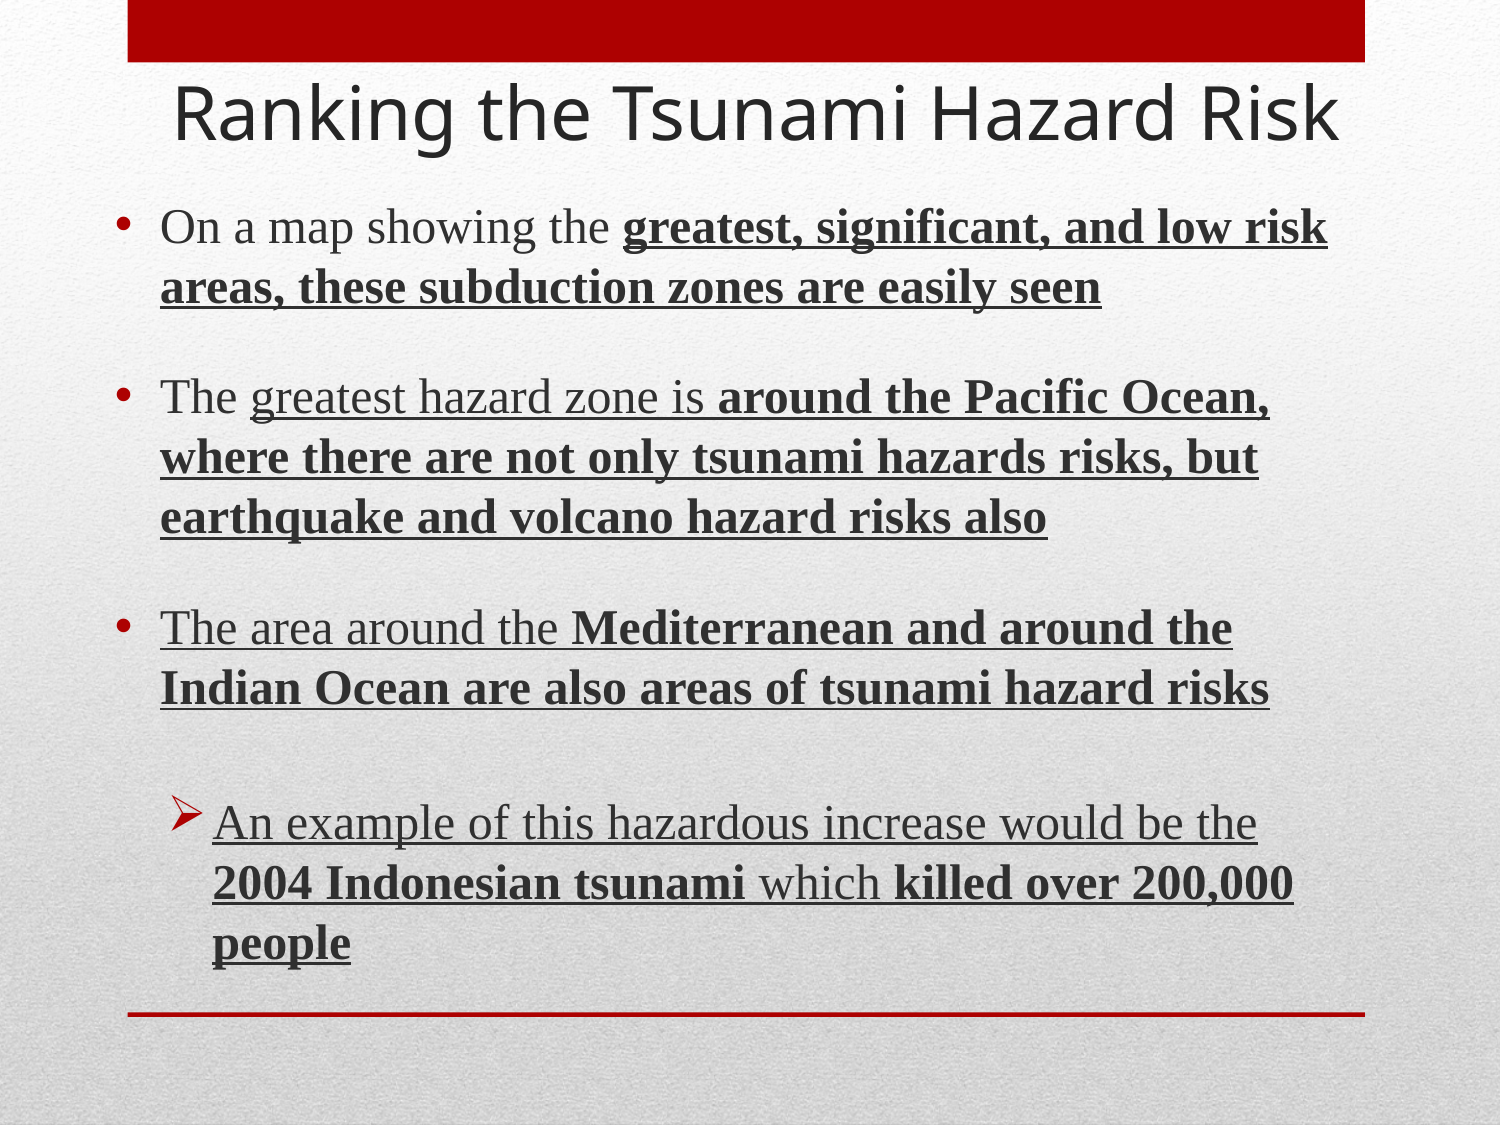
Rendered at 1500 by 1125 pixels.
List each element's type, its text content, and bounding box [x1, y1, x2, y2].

list On a map showing the greatest, significant, and low risk areas, these subduction zones are easily seen The greatest hazard zone is around the Pacific Ocean, where there are not only tsunami hazards risks, but earthquake and volcano hazard risks also The area around the Mediterranean and around the Indian Ocean are also areas of tsunami hazard risks An example of this hazardous increase would be the 2004 Indonesian tsunami which killed over 200,000 people [99, 162, 1375, 1000]
title Ranking the Tsunami Hazard Risk [150, 50, 1363, 162]
